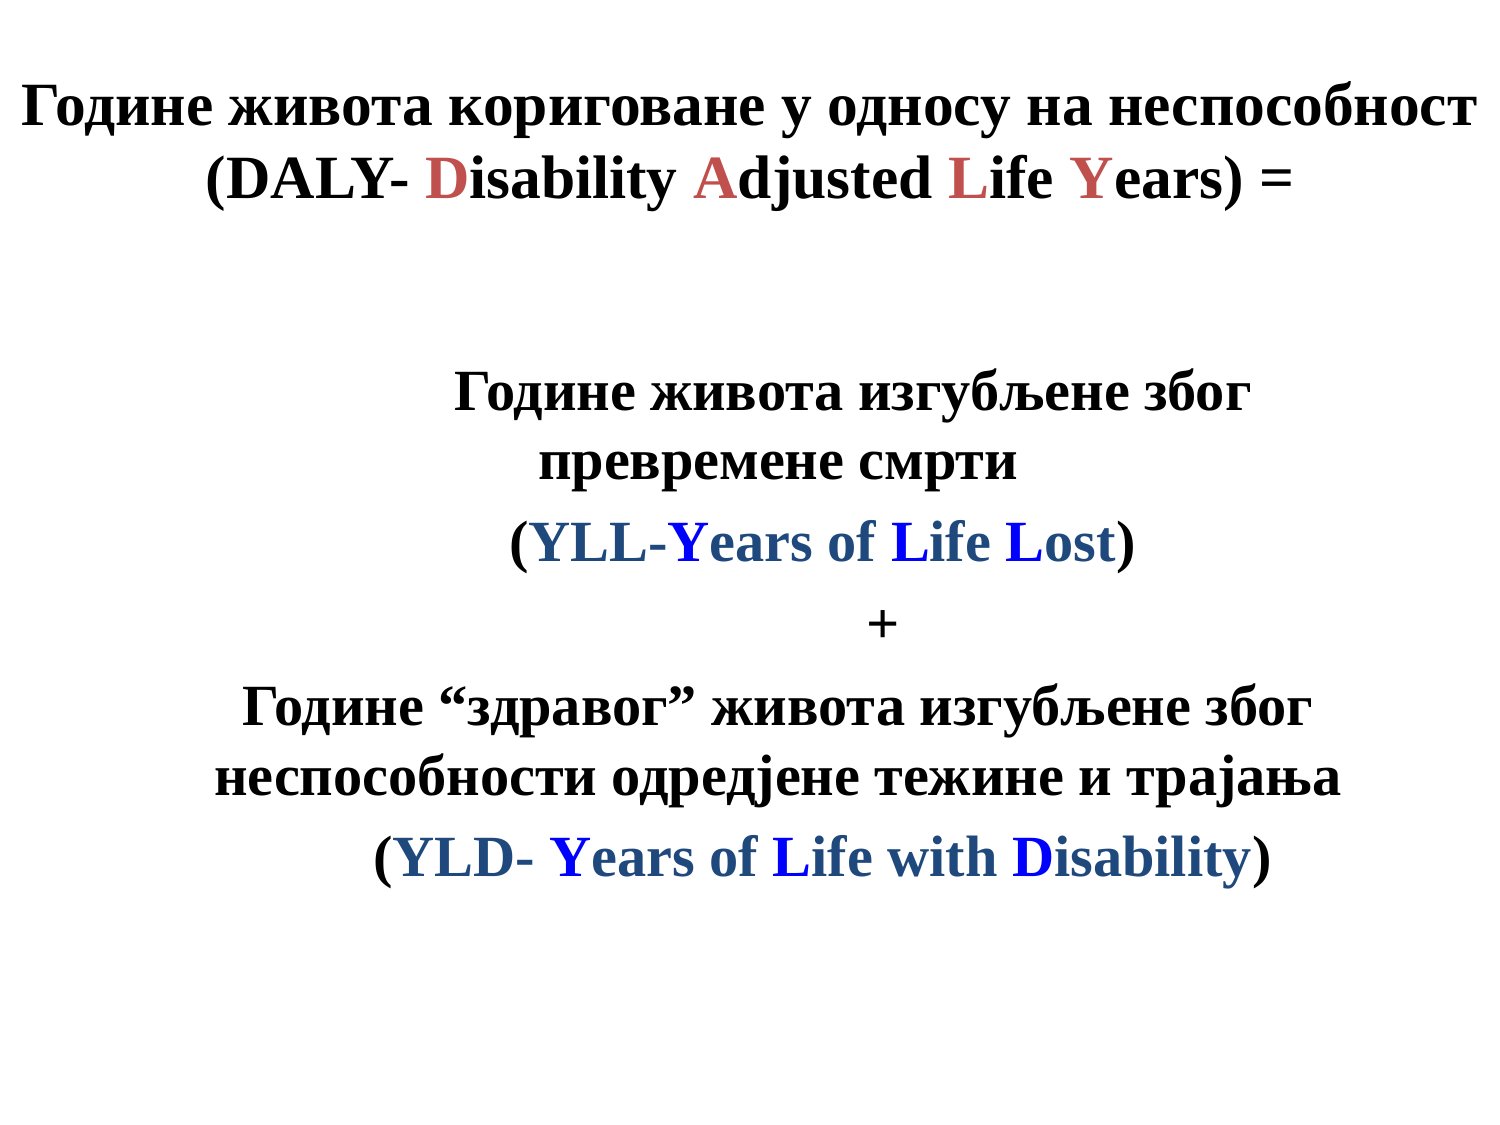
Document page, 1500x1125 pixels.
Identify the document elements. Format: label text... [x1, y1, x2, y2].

list Године живота изгубљене због превремене смрти (YLL-Years of Life Lost) + Године “здравог” живота изгубљене због неспособности одредјене тежине и трајања (YLD- Years of Life with Disability) [75, 262, 1425, 1005]
title Године живота кориговане у односу на неспособност (DALY- Disability Adjusted Life Years) = [0, 37, 1500, 238]
